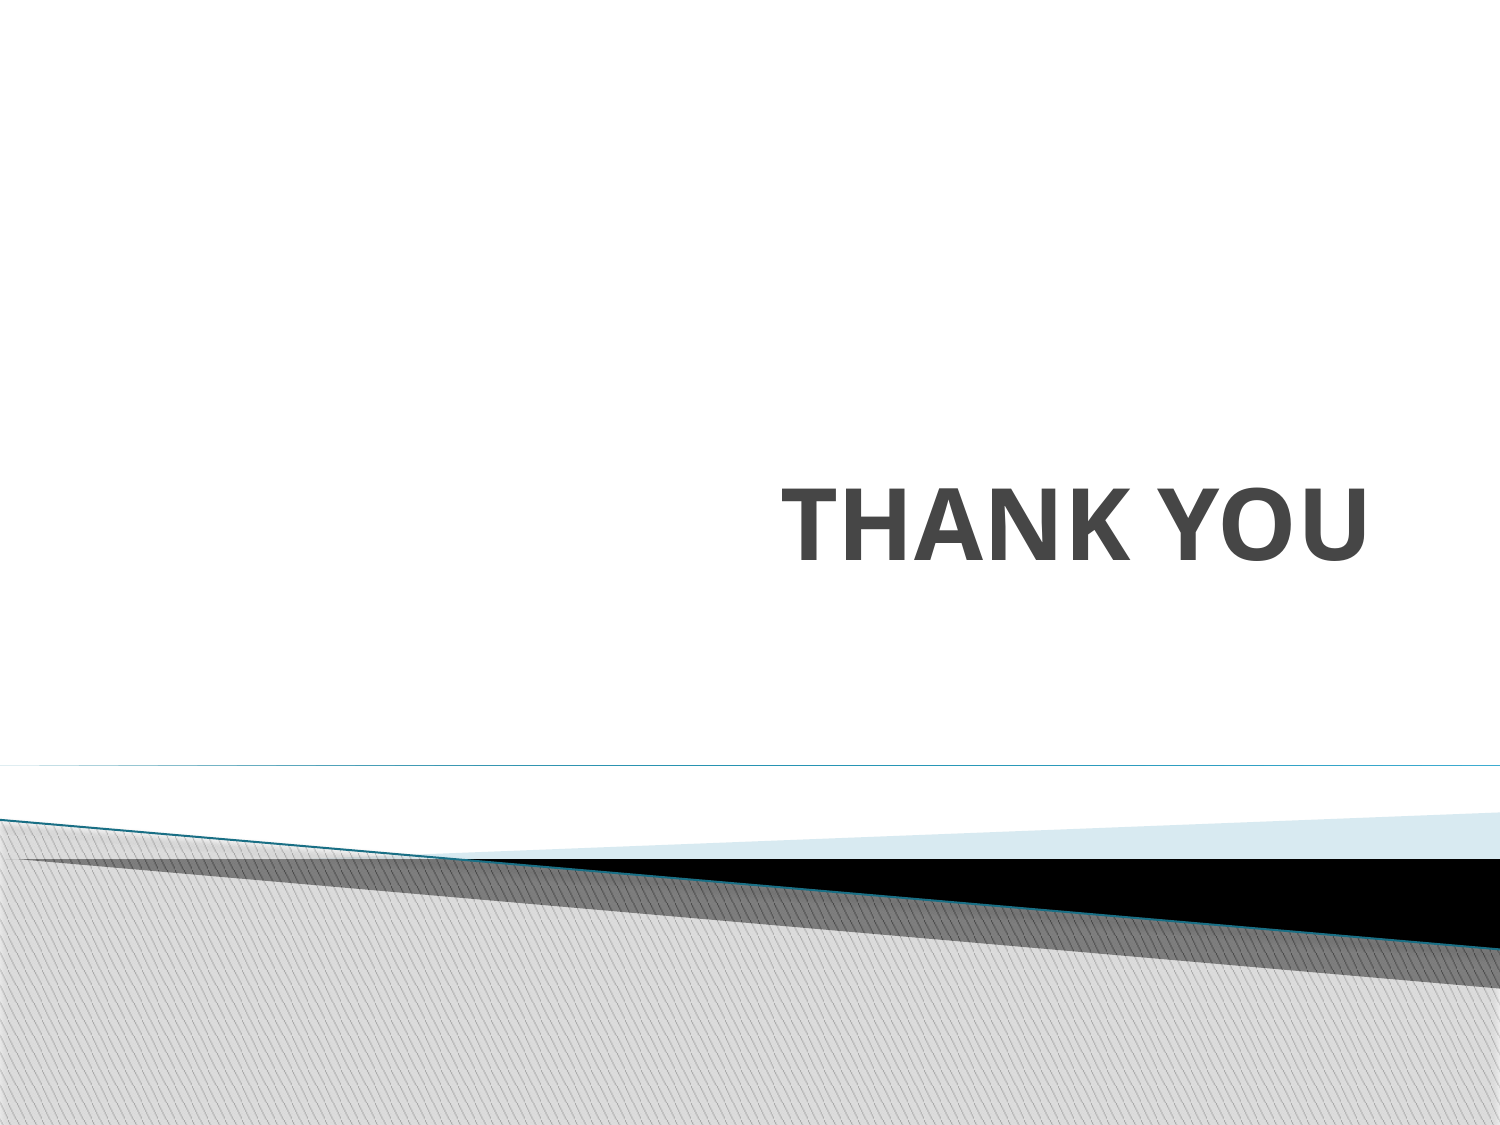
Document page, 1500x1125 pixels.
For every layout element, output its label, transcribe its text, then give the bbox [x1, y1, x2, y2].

title THANK YOU [112, 287, 1388, 588]
picture [5, 859, 1500, 989]
